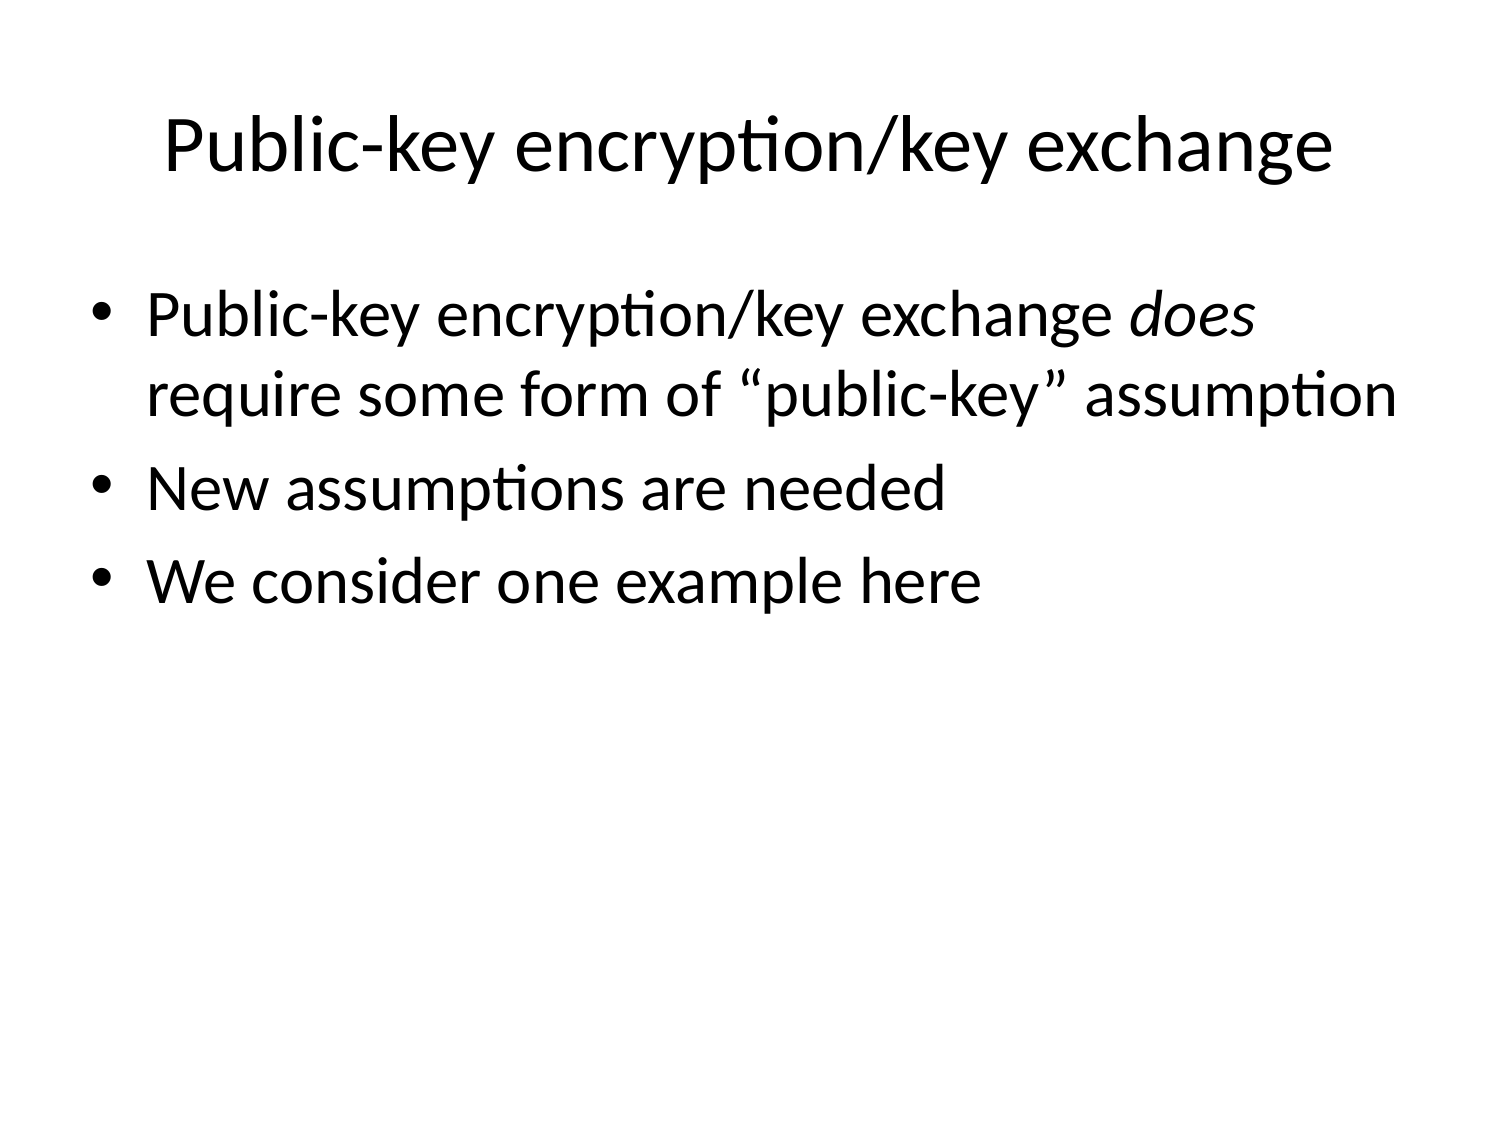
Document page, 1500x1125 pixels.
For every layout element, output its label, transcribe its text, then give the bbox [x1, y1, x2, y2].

title Public-key encryption/key exchange [75, 45, 1425, 233]
list Public-key encryption/key exchange does require some form of “public-key” assumption New assumptions are needed We consider one example here [75, 262, 1425, 1005]
